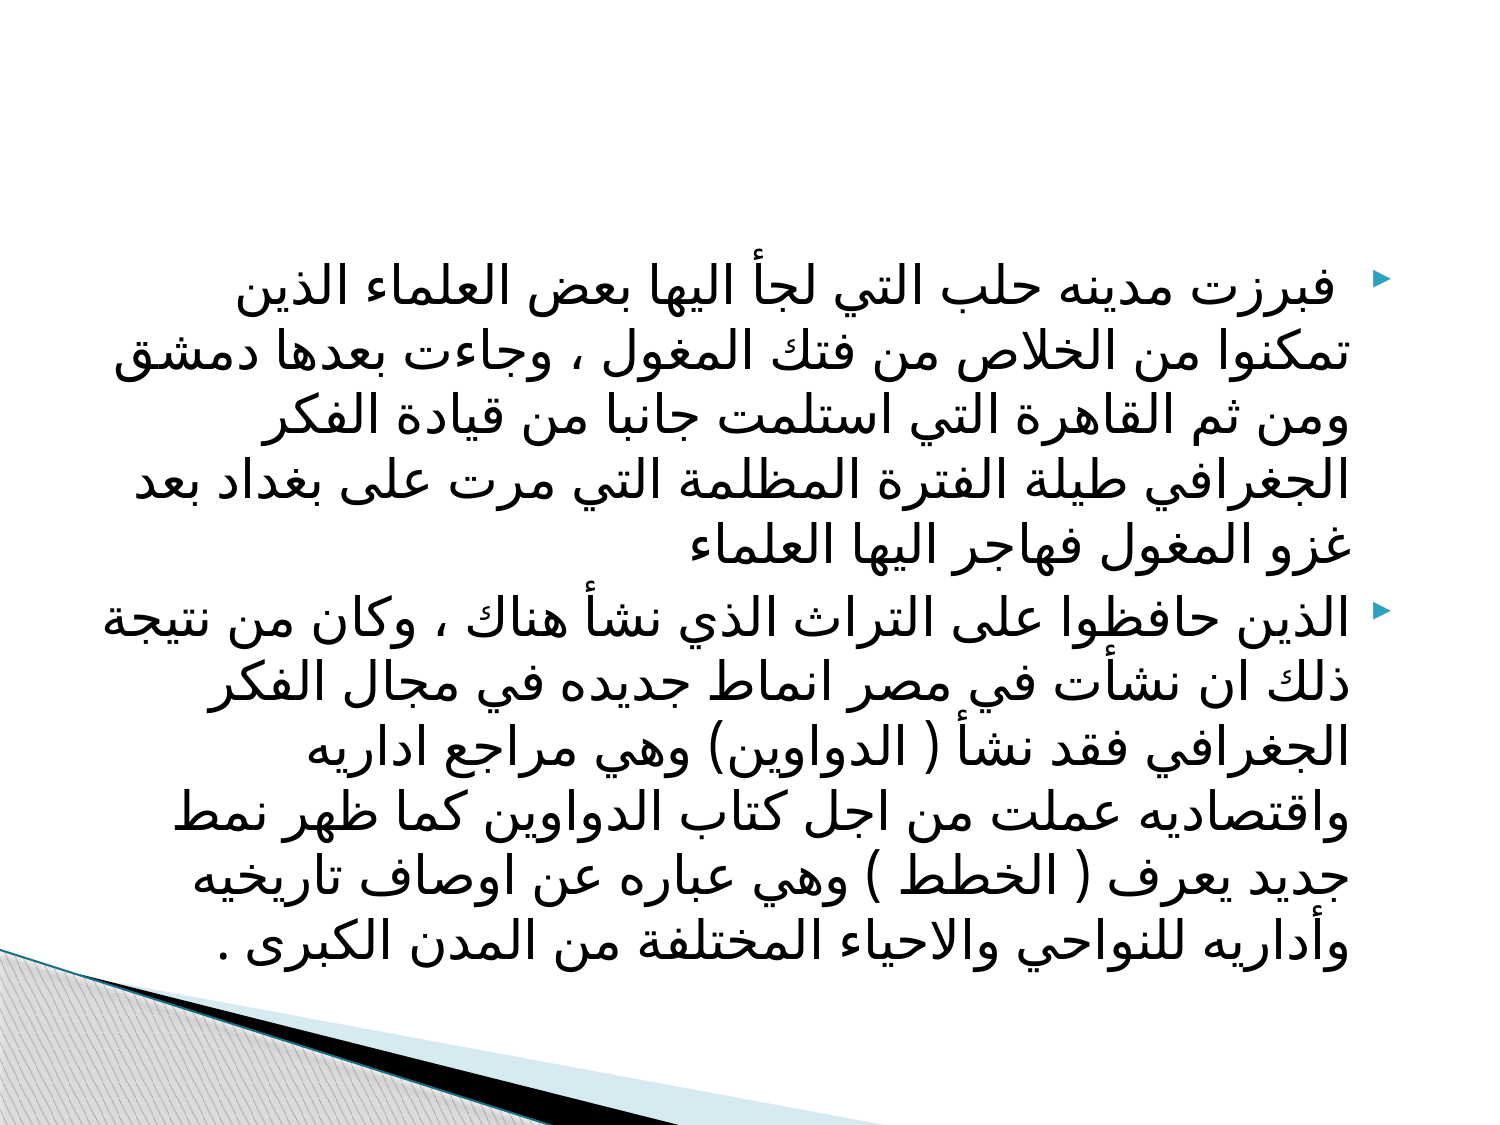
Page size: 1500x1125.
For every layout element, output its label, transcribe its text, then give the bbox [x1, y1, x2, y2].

list فبرزت مدينه حلب التي لجأ اليها بعض العلماء الذين تمكنوا من الخلاص من فتك المغول ، وجاءت بعدها دمشق ومن ثم القاهرة التي استلمت جانبا من قيادة الفكر الجغرافي طيلة الفترة المظلمة التي مرت على بغداد بعد غزو المغول فهاجر اليها العلماء الذين حافظوا على التراث الذي نشأ هناك ، وكان من نتيجة ذلك ان نشأت في مصر انماط جديده في مجال الفكر الجغرافي فقد نشأ ( الدواوين) وهي مراجع اداريه واقتصاديه عملت من اجل كتاب الدواوين كما ظهر نمط جديد يعرف ( الخطط ) وهي عباره عن اوصاف تاريخيه وأداريه للنواحي والاحياء المختلفة من المدن الكبرى . [75, 243, 1425, 986]
